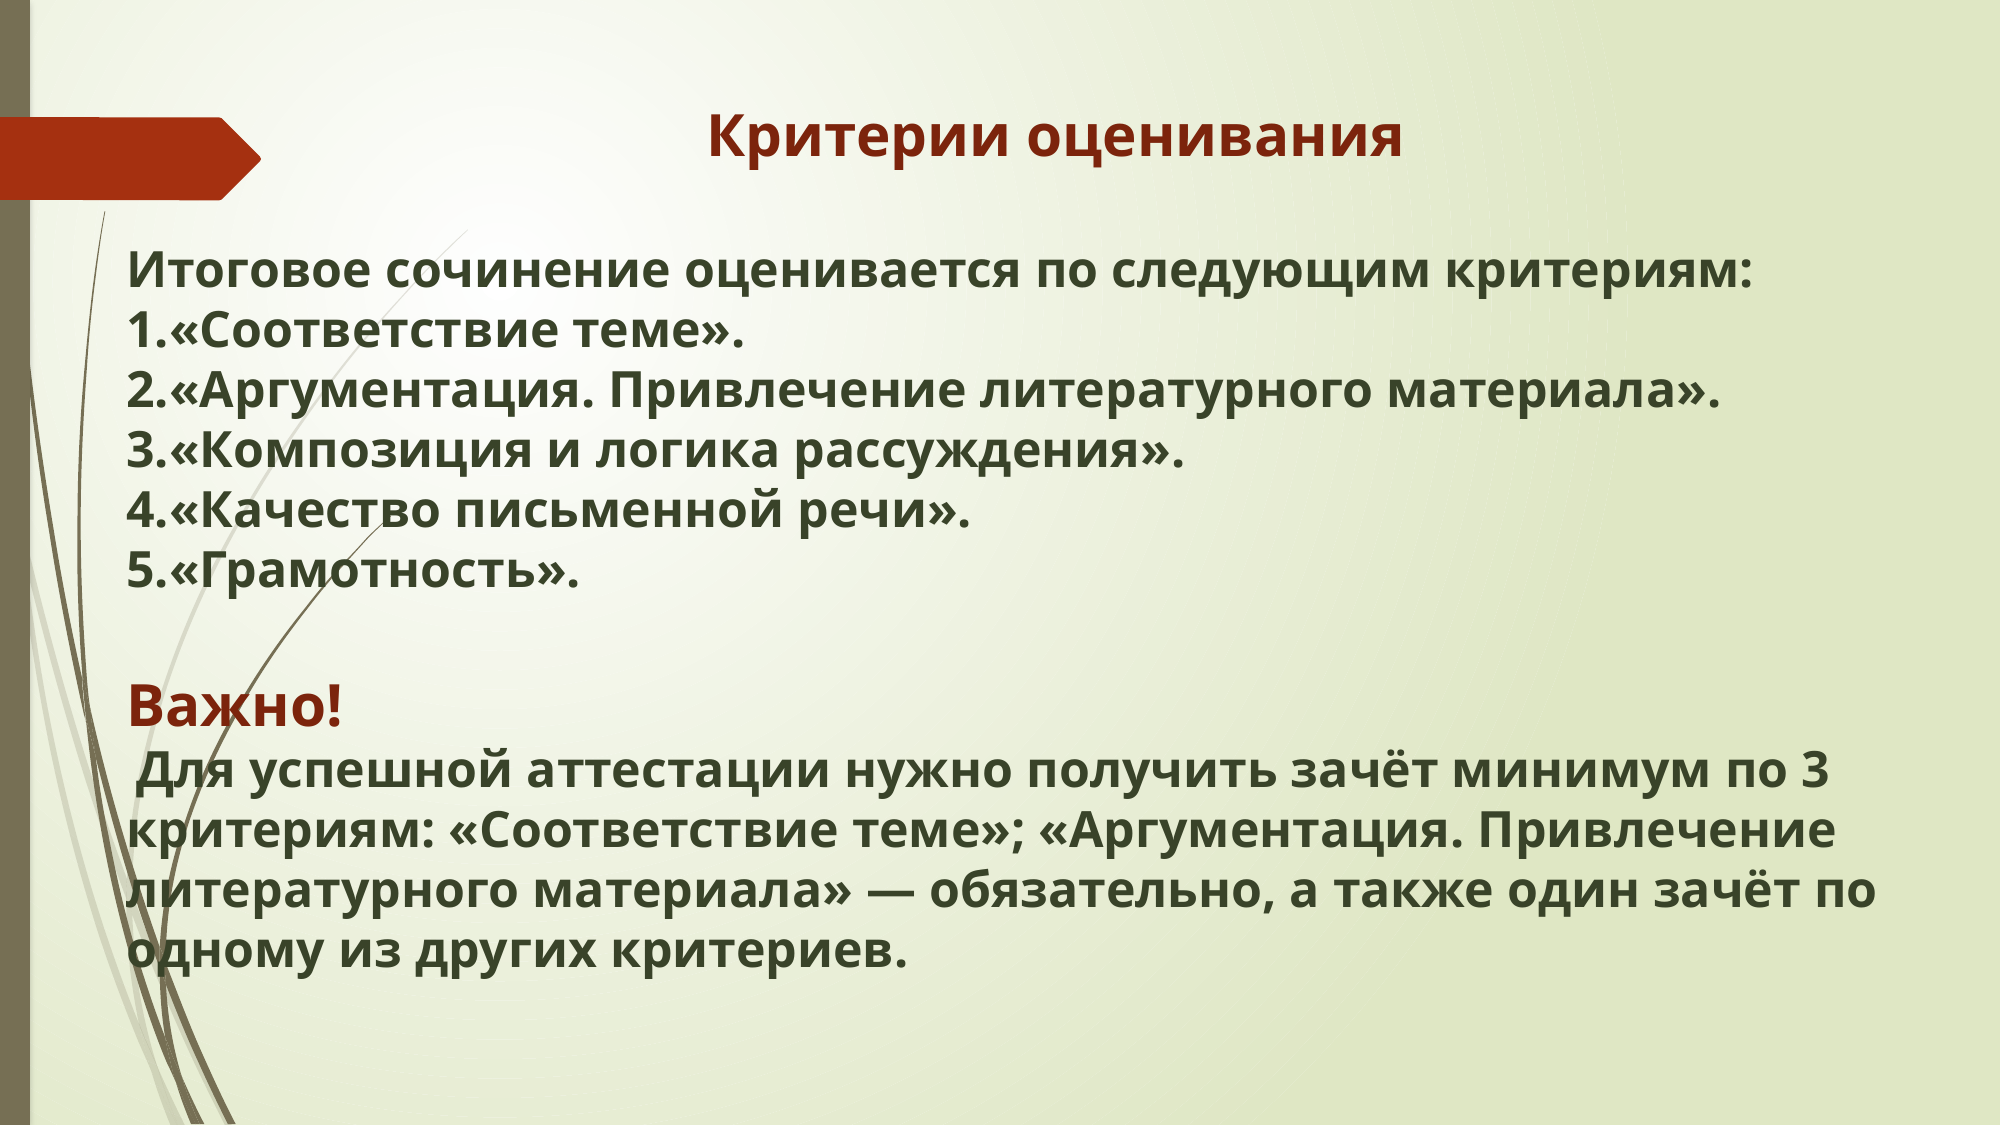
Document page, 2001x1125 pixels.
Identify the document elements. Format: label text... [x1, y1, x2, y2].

text_box Критерии оценивания Итоговое сочинение оценивается по следующим критериям: «Соответствие теме». «Аргументация. Привлечение литературного материала». «Композиция и логика рассуждения». «Качество письменной речи». «Грамотность». Важно! Для успешной аттестации нужно получить зачёт минимум по 3 критериям: «Соответствие теме»; «Аргументация. Привлечение литературного материала» — обязательно, а также один зачёт по одному из других критериев. [111, 90, 2000, 986]
